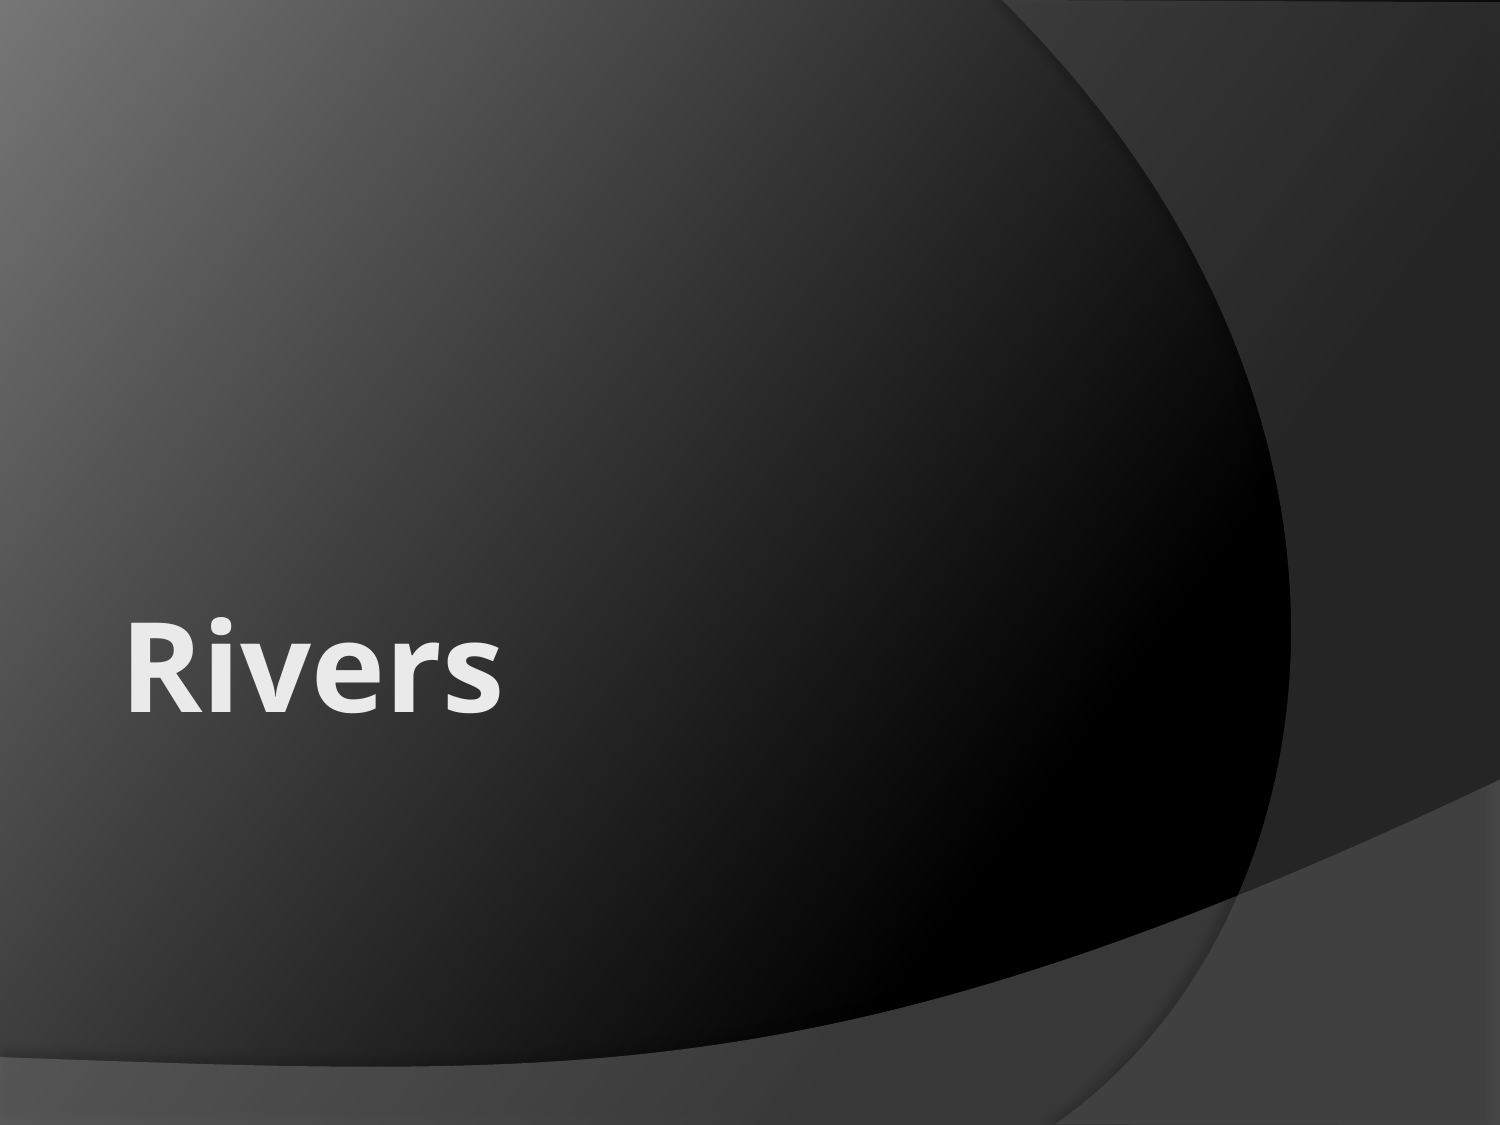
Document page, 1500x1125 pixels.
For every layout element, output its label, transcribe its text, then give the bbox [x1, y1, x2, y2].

title Rivers [112, 587, 1200, 888]
